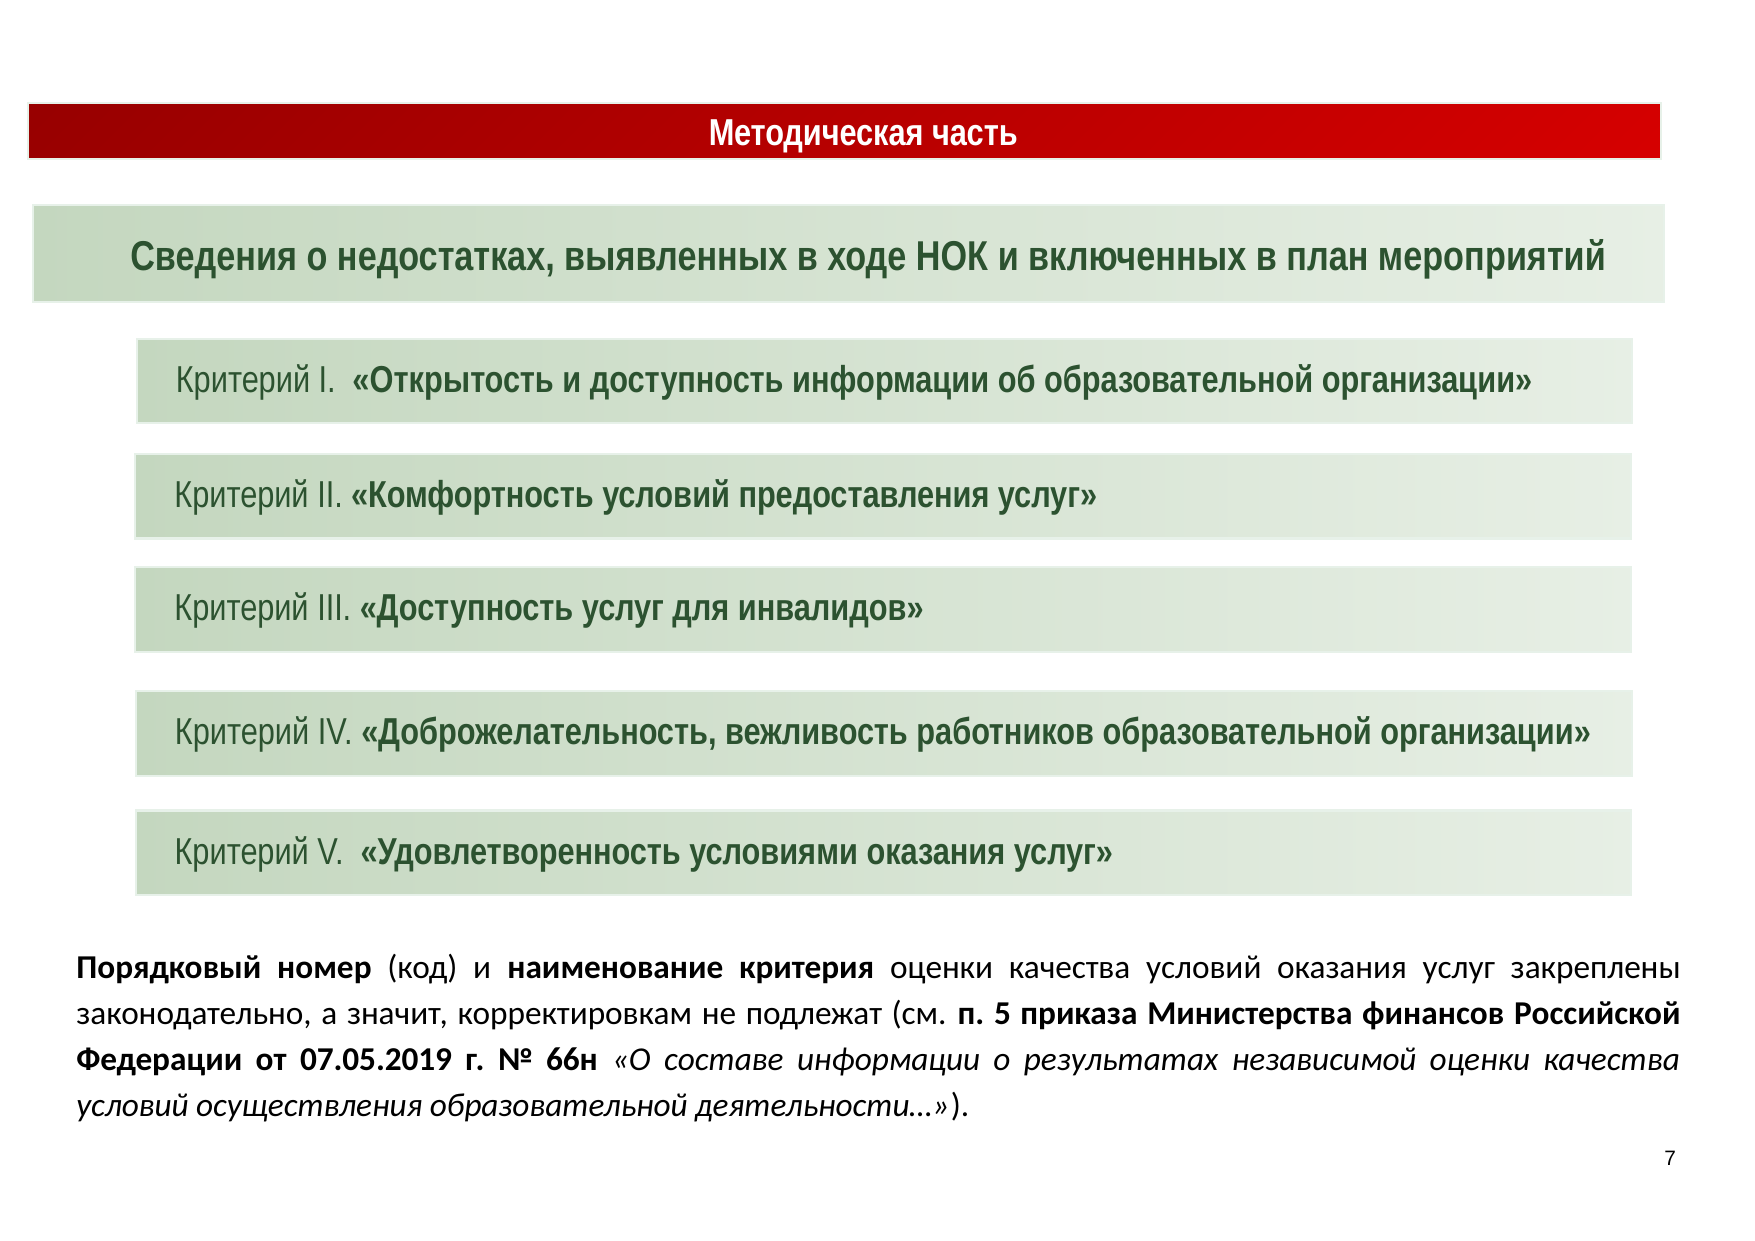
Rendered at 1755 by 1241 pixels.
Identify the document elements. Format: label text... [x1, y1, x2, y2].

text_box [135, 453, 1632, 539]
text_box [136, 338, 1633, 424]
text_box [135, 566, 1632, 652]
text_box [32, 204, 1665, 303]
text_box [27, 102, 1662, 160]
text_box Порядковый номер (код) и наименование критерия оценки качества условий оказания услуг закреплены законодательно, а значит, корректировкам не подлежат (см. п. 5 приказа Министерства финансов Российской Федерации от 07.05.2019 г. № 66н «О составе информации о результатах независимой оценки качества условий осуществления образовательной деятельности…»). [61, 931, 1697, 1128]
text_box <номер> [1283, 1136, 1693, 1223]
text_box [135, 690, 1632, 776]
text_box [135, 810, 1632, 896]
